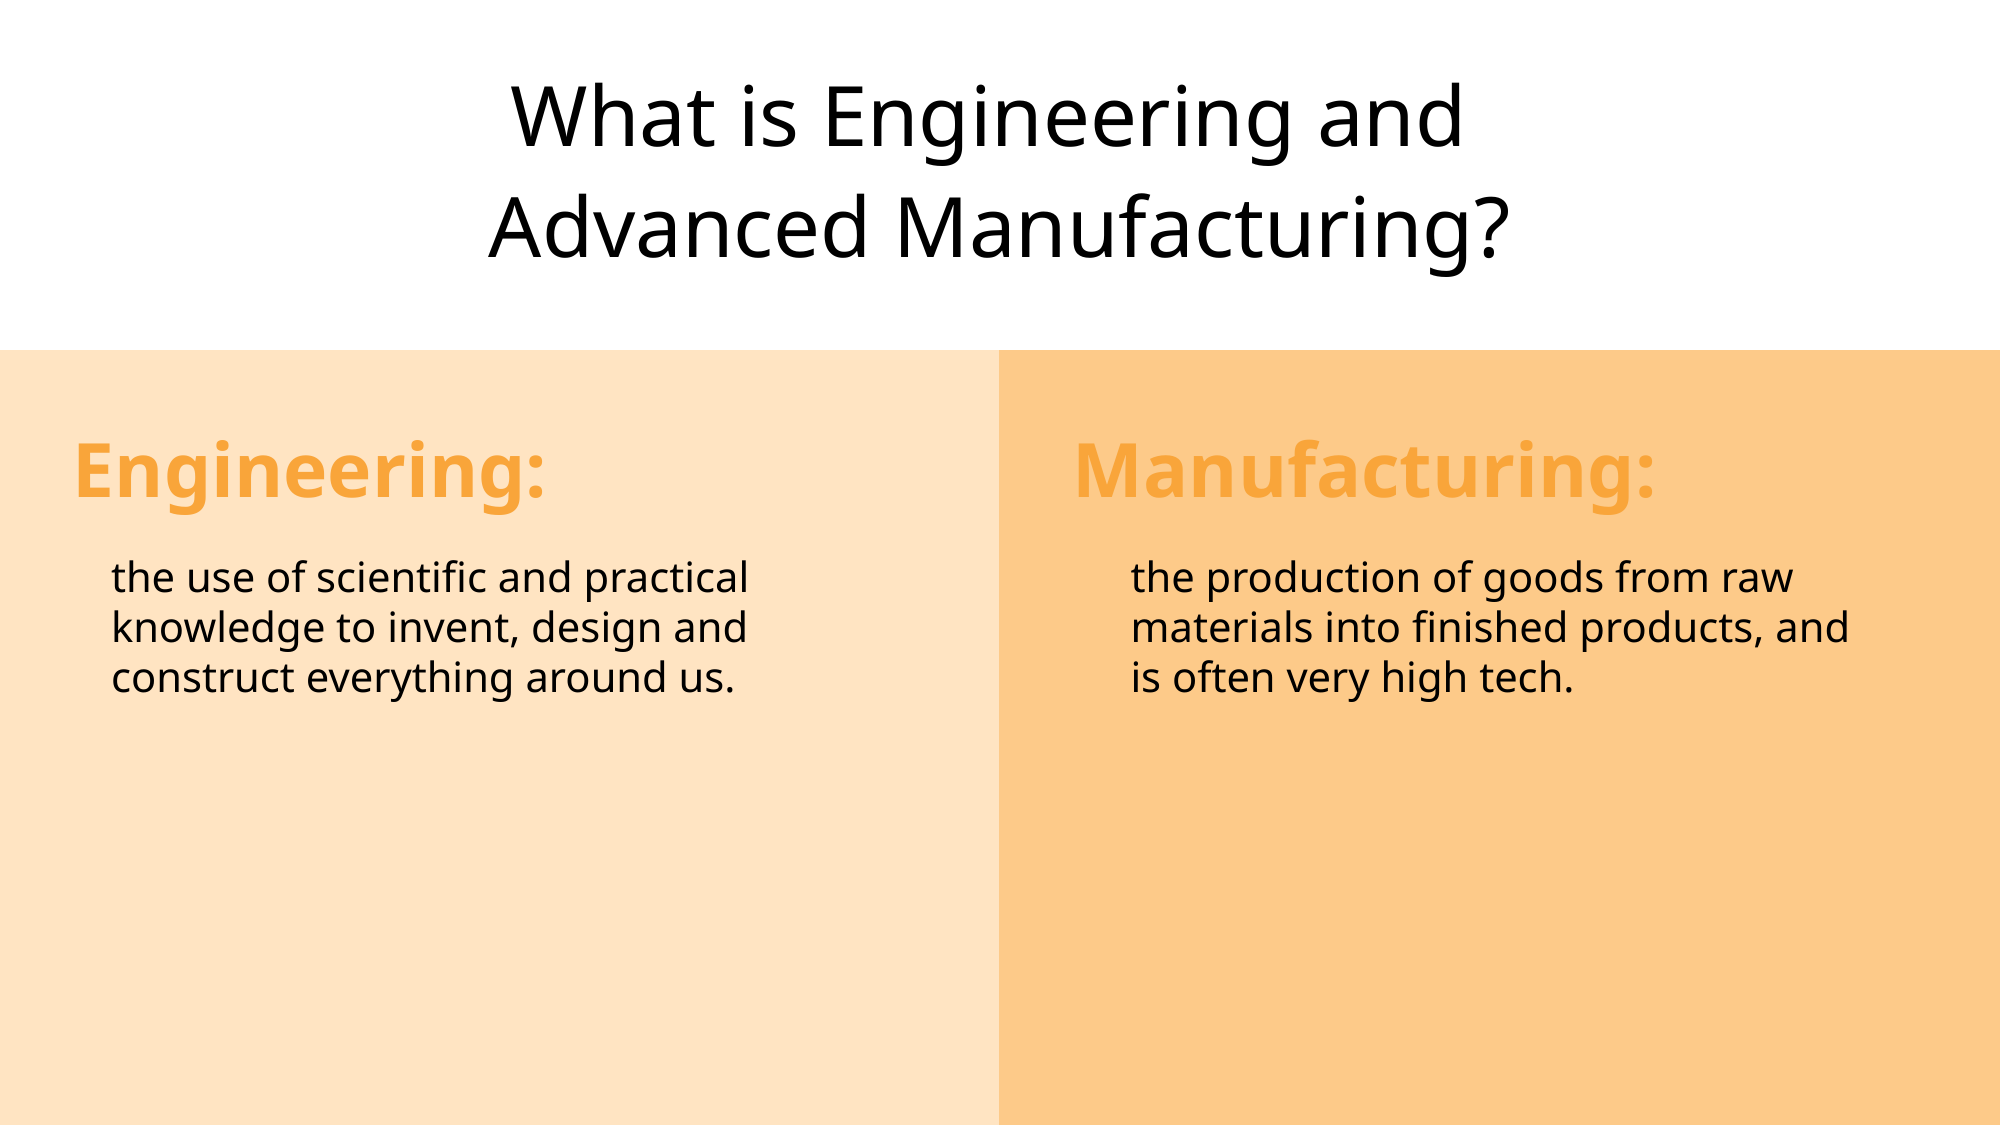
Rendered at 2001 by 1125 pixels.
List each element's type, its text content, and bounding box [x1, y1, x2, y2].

text_box [999, 351, 2000, 1125]
text_box the production of goods from raw materials into finished products, and is often very high tech. [1115, 543, 1882, 709]
text_box What is Engineering and Advanced Manufacturing? [0, 0, 2000, 351]
text_box [0, 351, 999, 1125]
text_box Engineering: [58, 414, 1000, 520]
text_box the use of scientific and practical knowledge to invent, design and construct everything around us. [96, 543, 862, 709]
text_box Manufacturing: [1058, 414, 2000, 520]
